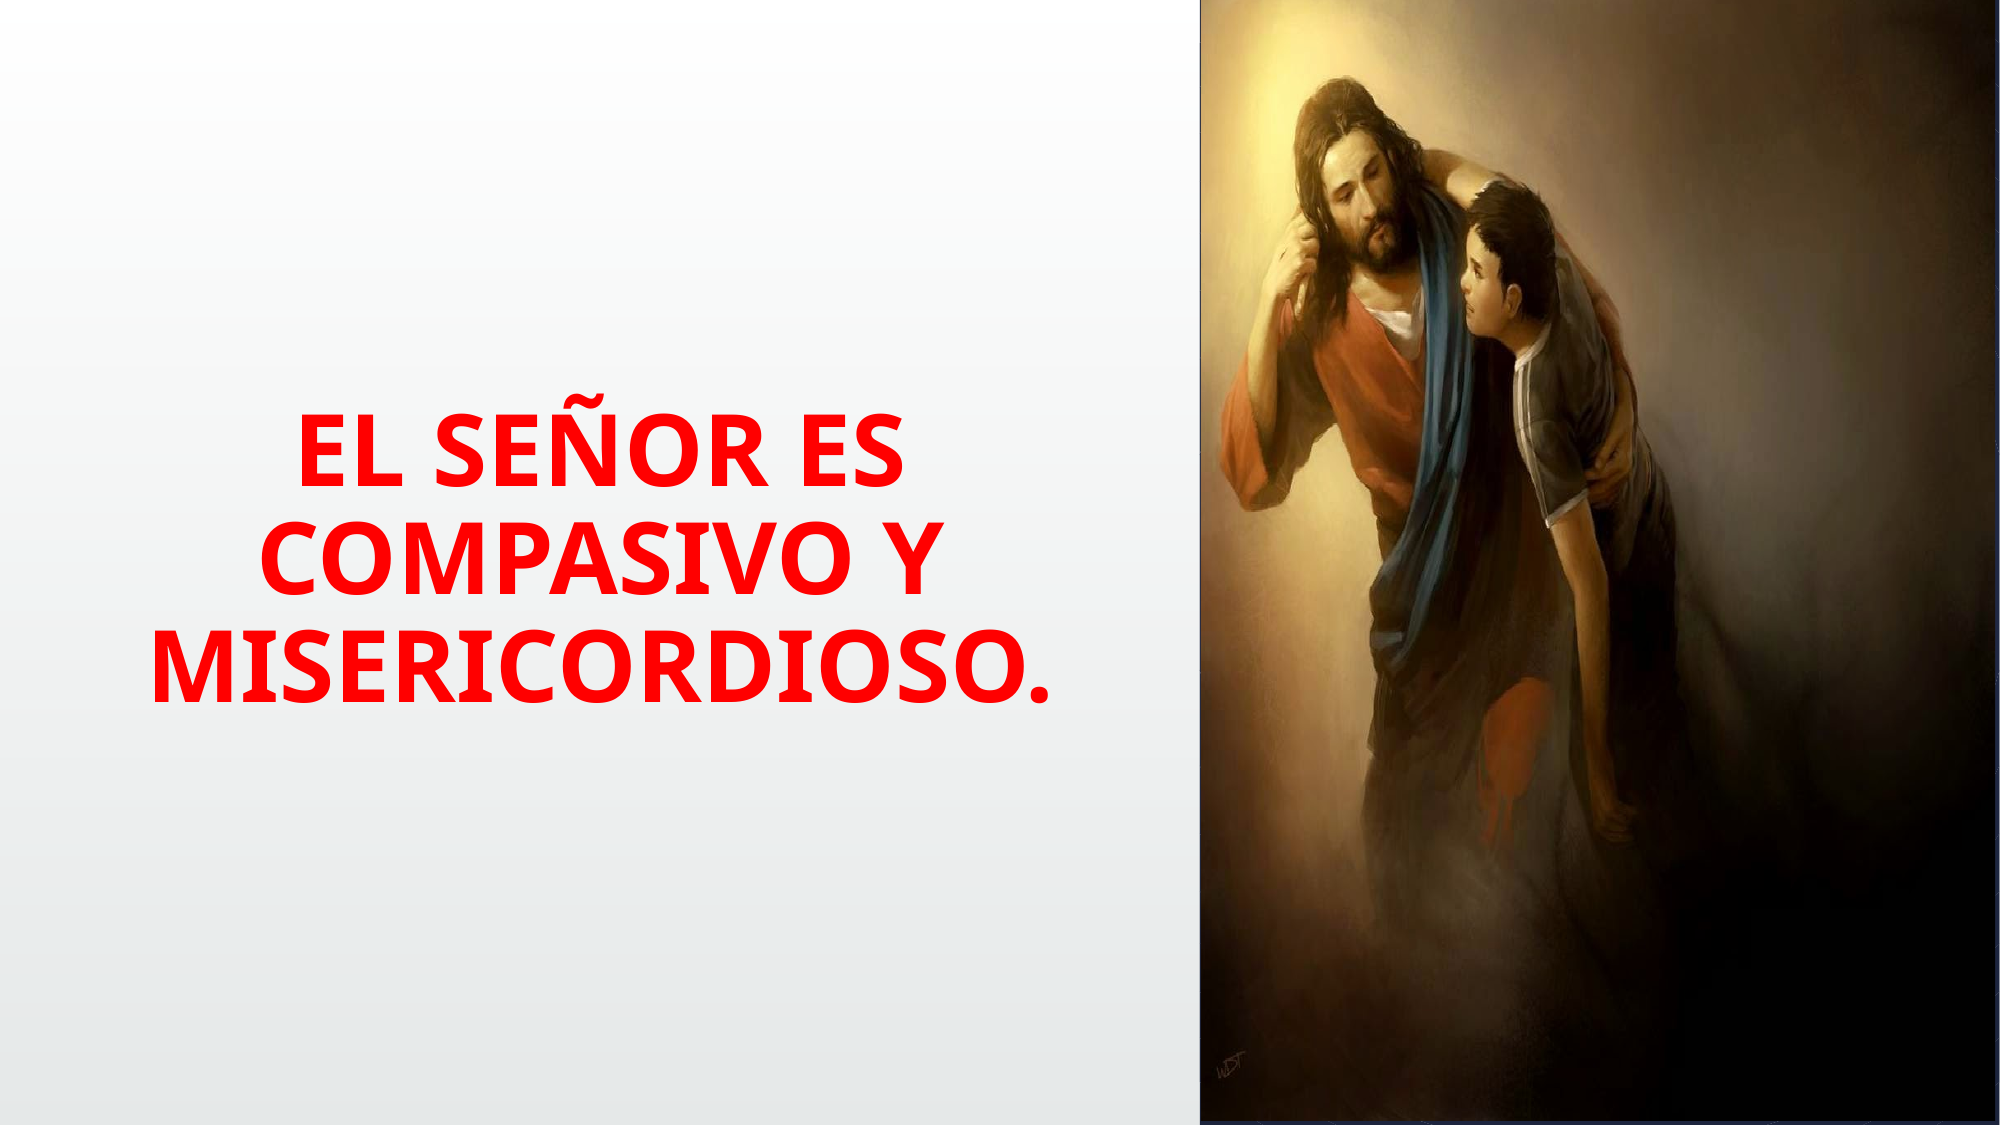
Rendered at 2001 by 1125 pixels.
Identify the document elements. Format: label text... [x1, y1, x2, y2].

title EL SEÑOR ES COMPASIVO Y MISERICORDIOSO. [0, 0, 1200, 1125]
picture [1200, 0, 1996, 1125]
